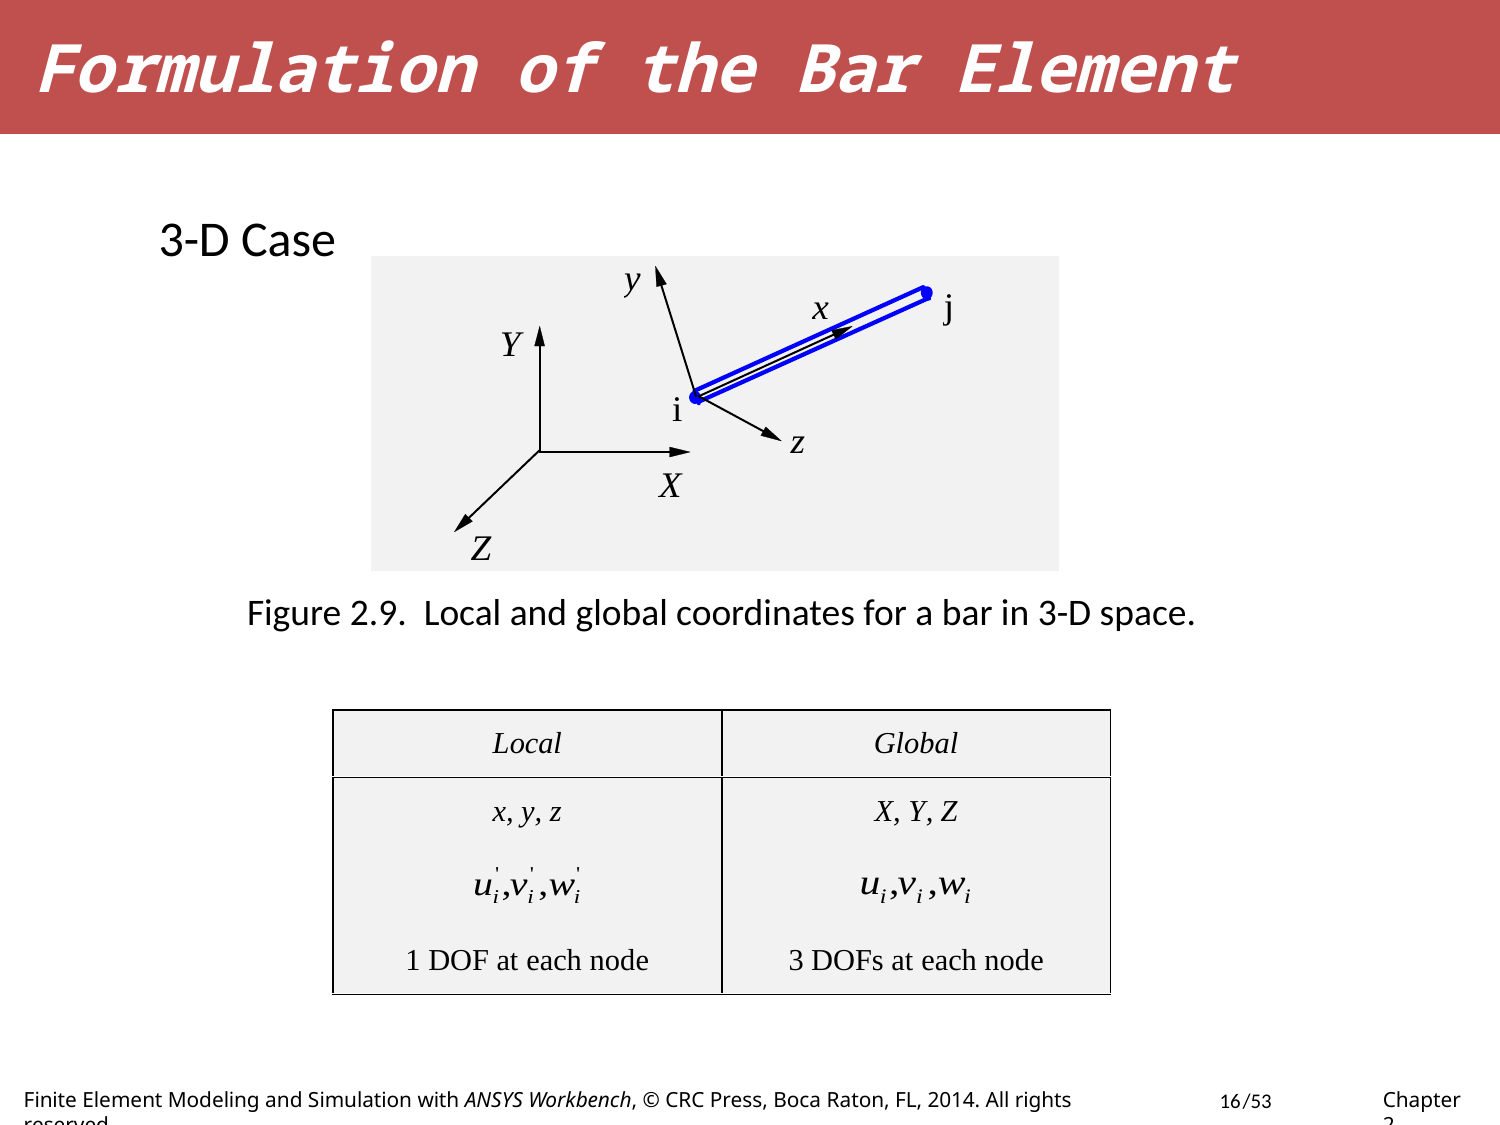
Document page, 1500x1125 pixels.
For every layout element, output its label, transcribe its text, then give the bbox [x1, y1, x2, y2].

text_box Formulation of the Bar Element [19, 17, 1496, 113]
picture [112, 708, 1331, 1046]
text_box 3-D Case [143, 198, 352, 274]
text_box Figure 2.9. Local and global coordinates for a bar in 3-D space. [232, 580, 1288, 641]
slide_number 16 [1204, 1080, 1285, 1125]
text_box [370, 255, 1060, 571]
